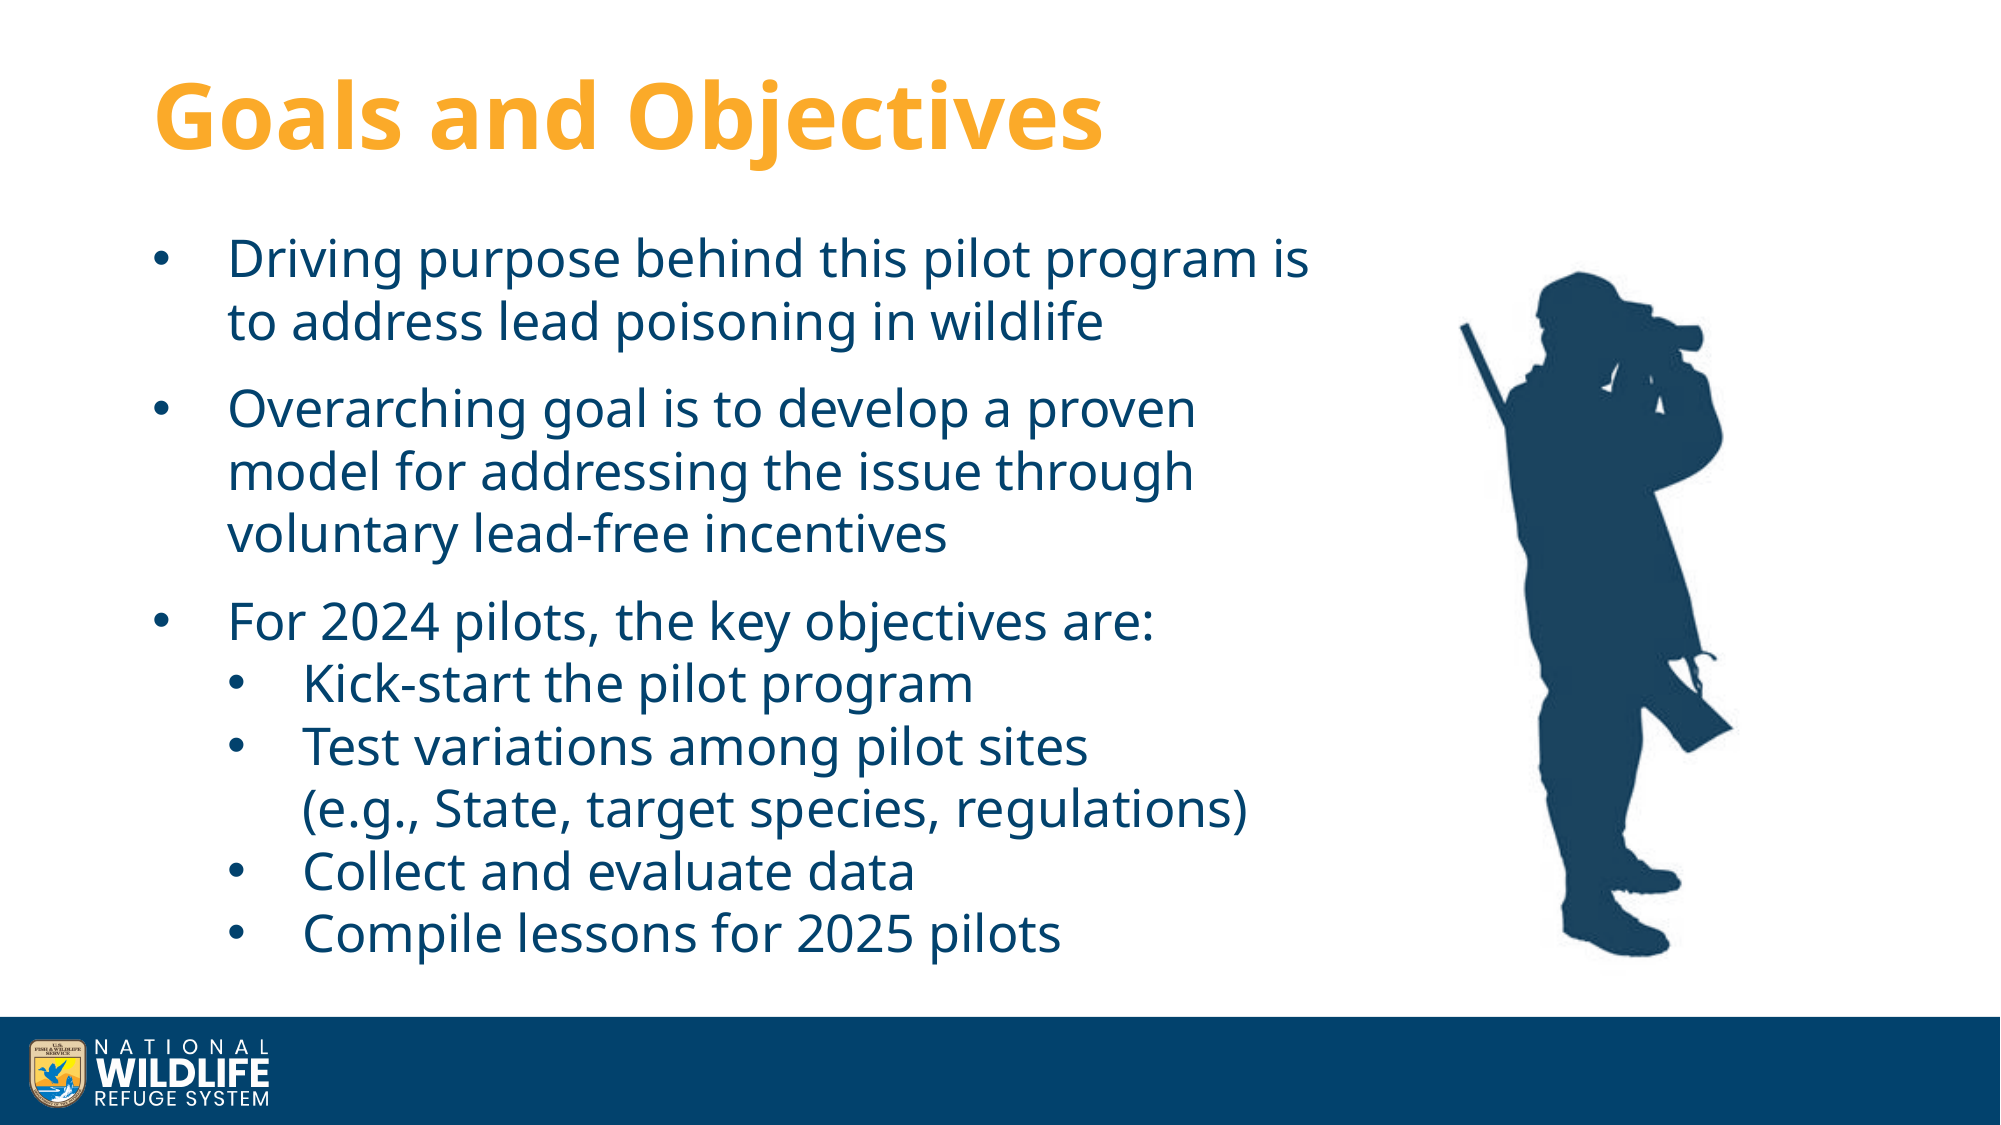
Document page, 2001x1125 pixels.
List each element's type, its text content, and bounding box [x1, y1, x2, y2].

text_box Driving purpose behind this pilot program is to address lead poisoning in wildlife Overarching goal is to develop a proven model for addressing the issue through voluntary lead-free incentives For 2024 pilots, the key objectives are: Kick-start the pilot program Test variations among pilot sites (e.g., State, target species, regulations) Collect and evaluate data Compile lessons for 2025 pilots [137, 218, 1381, 1125]
picture [1347, 219, 1908, 982]
text_box Goals and Objectives [137, 50, 1792, 175]
picture [16, 1030, 137, 1117]
